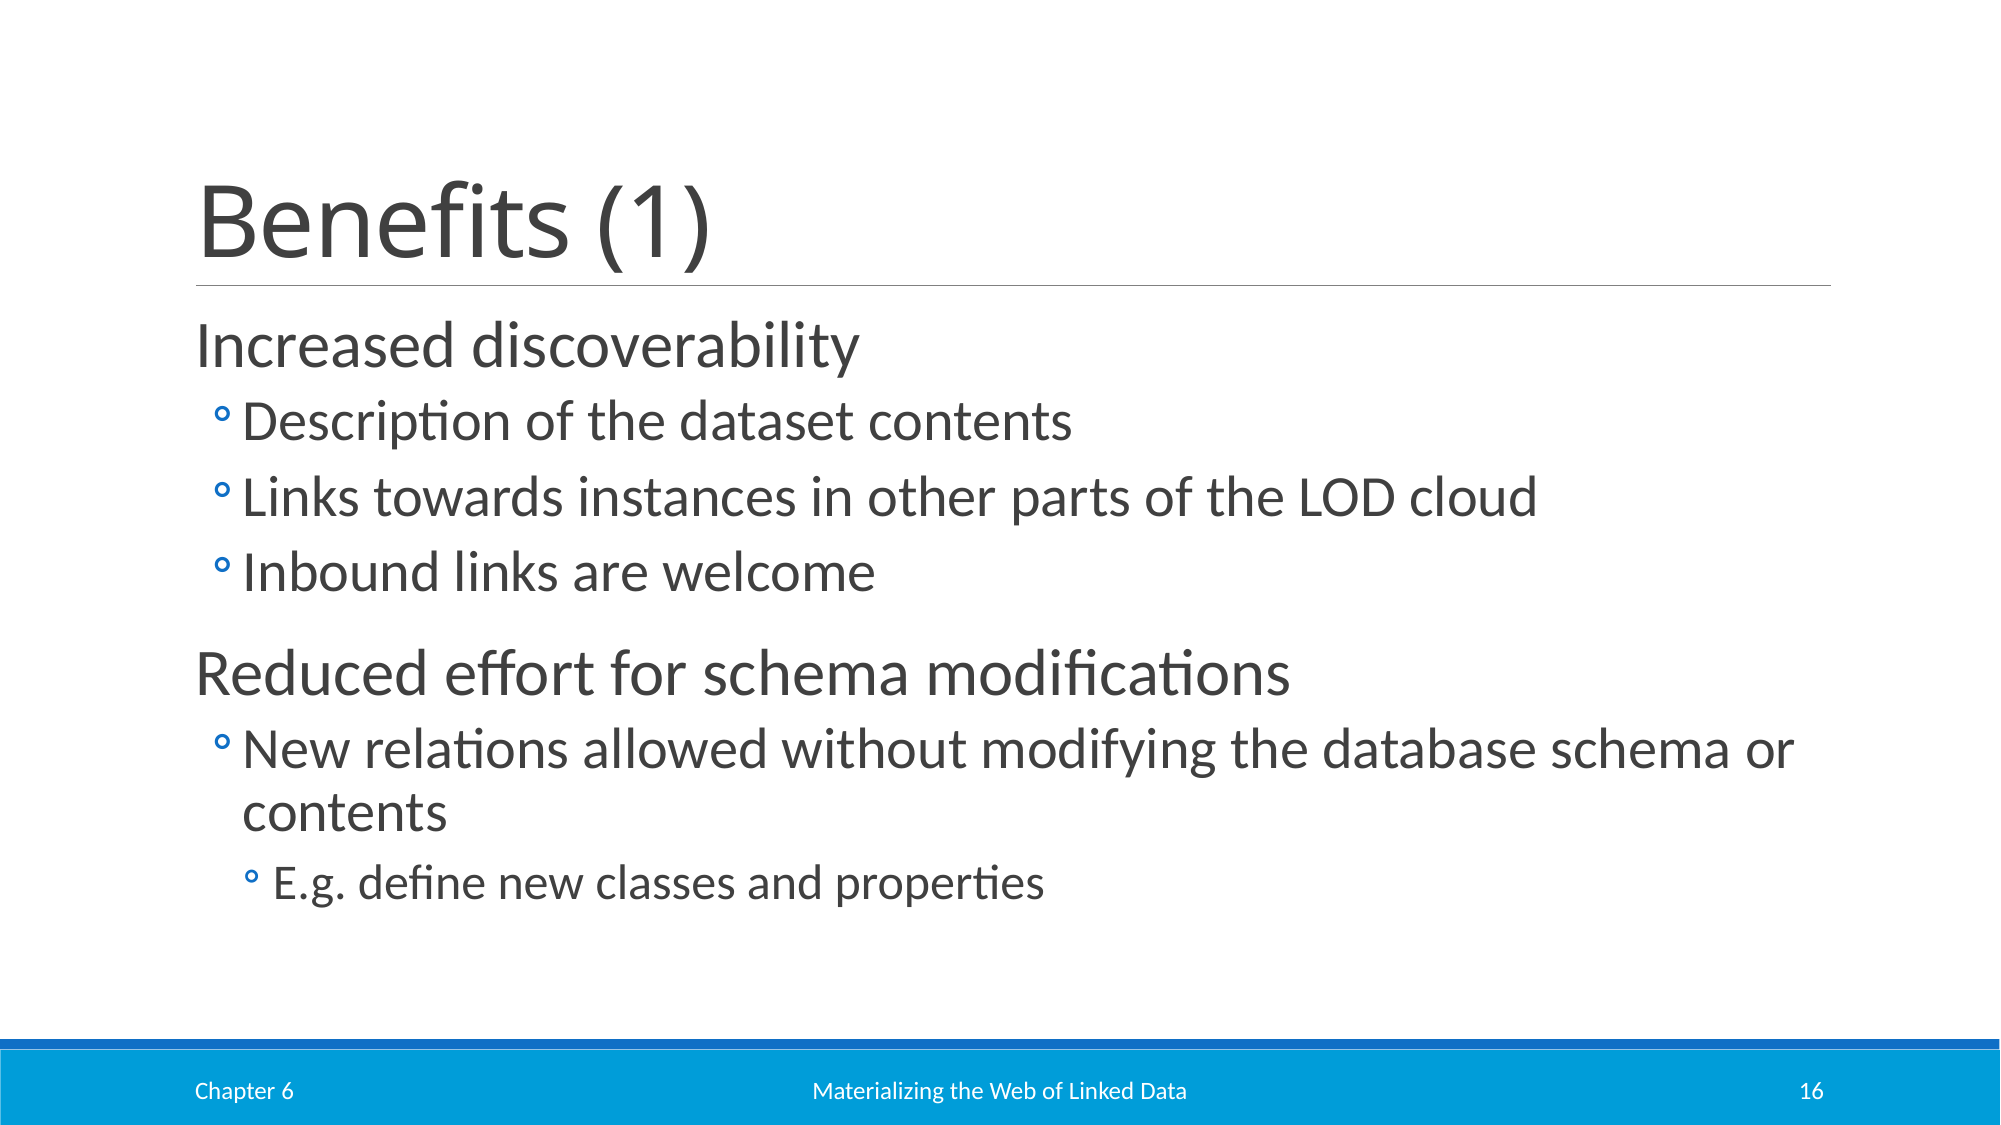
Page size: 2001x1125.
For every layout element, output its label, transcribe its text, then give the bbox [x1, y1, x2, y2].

title Benefits (1) [180, 47, 1830, 285]
list Increased discoverability Description of the dataset contents Links towards instances in other parts of the LOD cloud Inbound links are welcome Reduced effort for schema modifications New relations allowed without modifying the database schema or contents E.g. define new classes and properties [180, 302, 1830, 963]
slide_number Chapter 6 [180, 1059, 586, 1120]
footer Materializing the Web of Linked Data [604, 1059, 1396, 1120]
slide_number 16 [1624, 1059, 1840, 1120]
